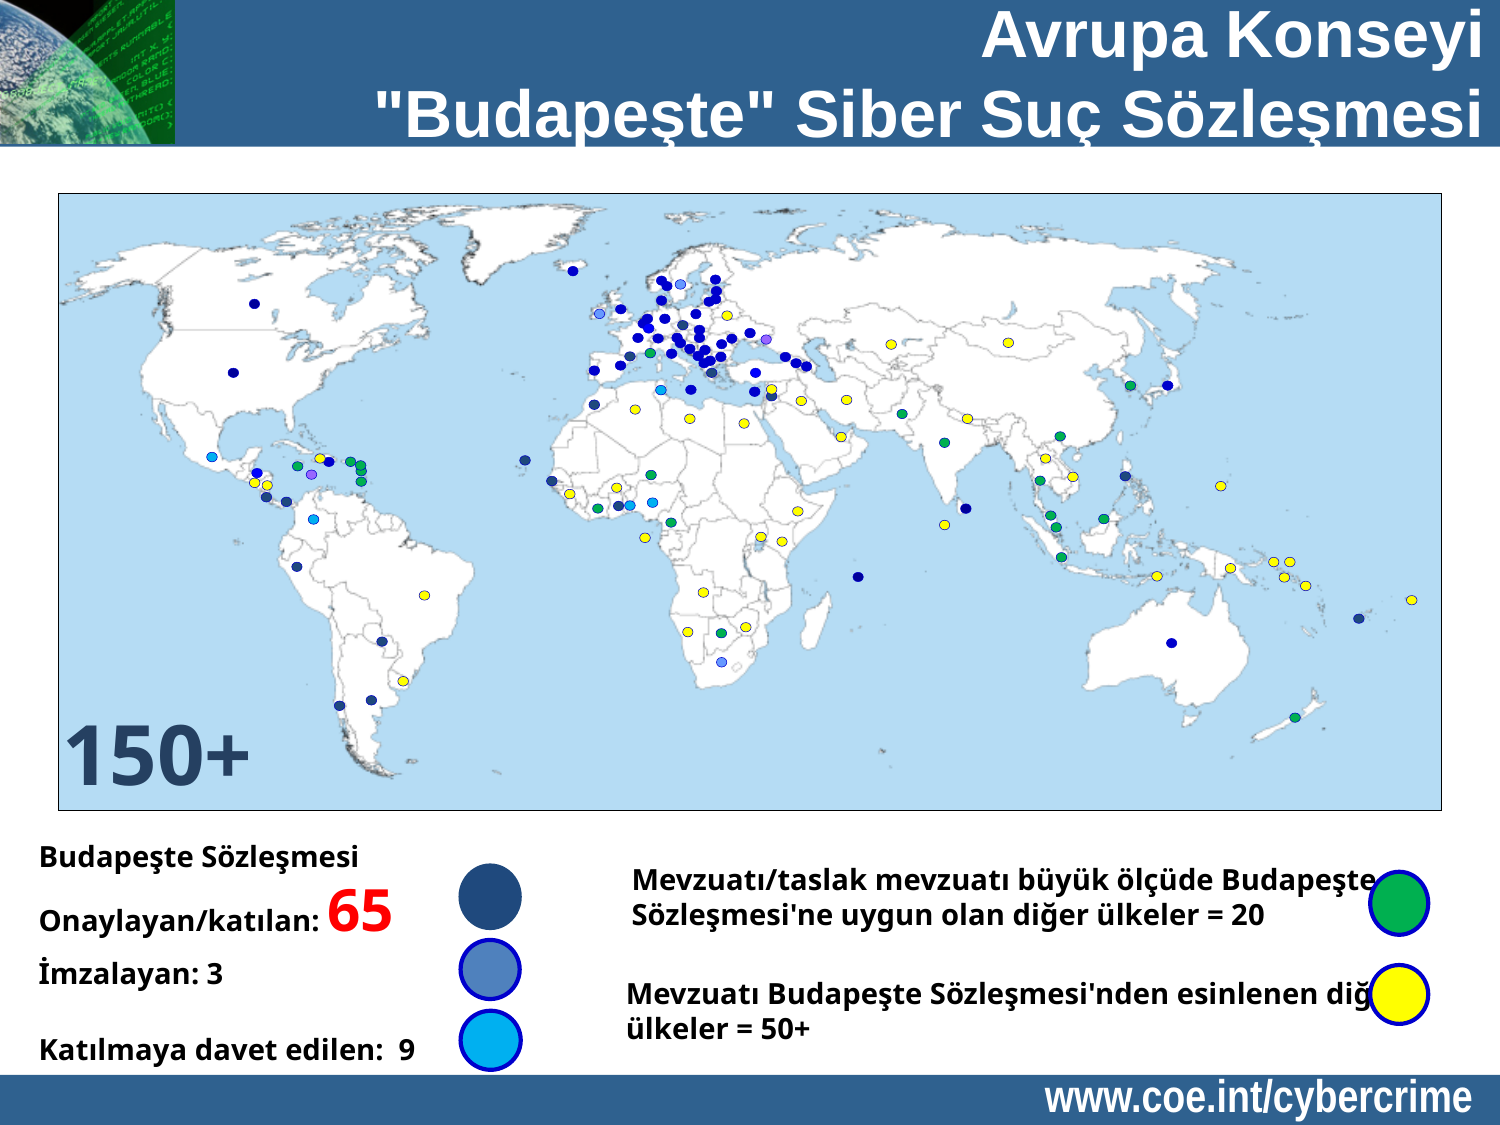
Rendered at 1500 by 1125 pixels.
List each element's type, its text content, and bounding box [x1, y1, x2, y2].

text_box [458, 863, 522, 931]
text_box Mevzuatı Budapeşte Sözleşmesi'nden esinlenen diğer ülkeler = 50+ [610, 968, 1429, 1089]
text_box Katılmaya davet edilen: 9 [23, 1024, 500, 1074]
text_box 150+ [47, 694, 53, 810]
text_box 130+ [47, 594, 53, 694]
text_box İmzalayan: 3 [23, 948, 476, 999]
text_box [458, 1008, 523, 1072]
text_box Budapeşte Sözleşmesi Onaylayan/katılan: 65 [23, 830, 477, 948]
text_box [1368, 869, 1431, 937]
text_box Mevzuatı/taslak mevzuatı büyük ölçüde Budapeşte Sözleşmesi'ne uygun olan diğer ülkeler = 20 [616, 854, 1434, 974]
text_box www.coe.int/cybercrime [1030, 1059, 1500, 1125]
text_box Avrupa Konseyi "Budapeşte" Siber Suç Sözleşmesi [177, 0, 1500, 149]
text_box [58, 193, 1442, 811]
text_box [458, 937, 522, 1002]
text_box [1368, 962, 1431, 1026]
picture [0, 0, 175, 144]
text_box [0, 1073, 1030, 1125]
